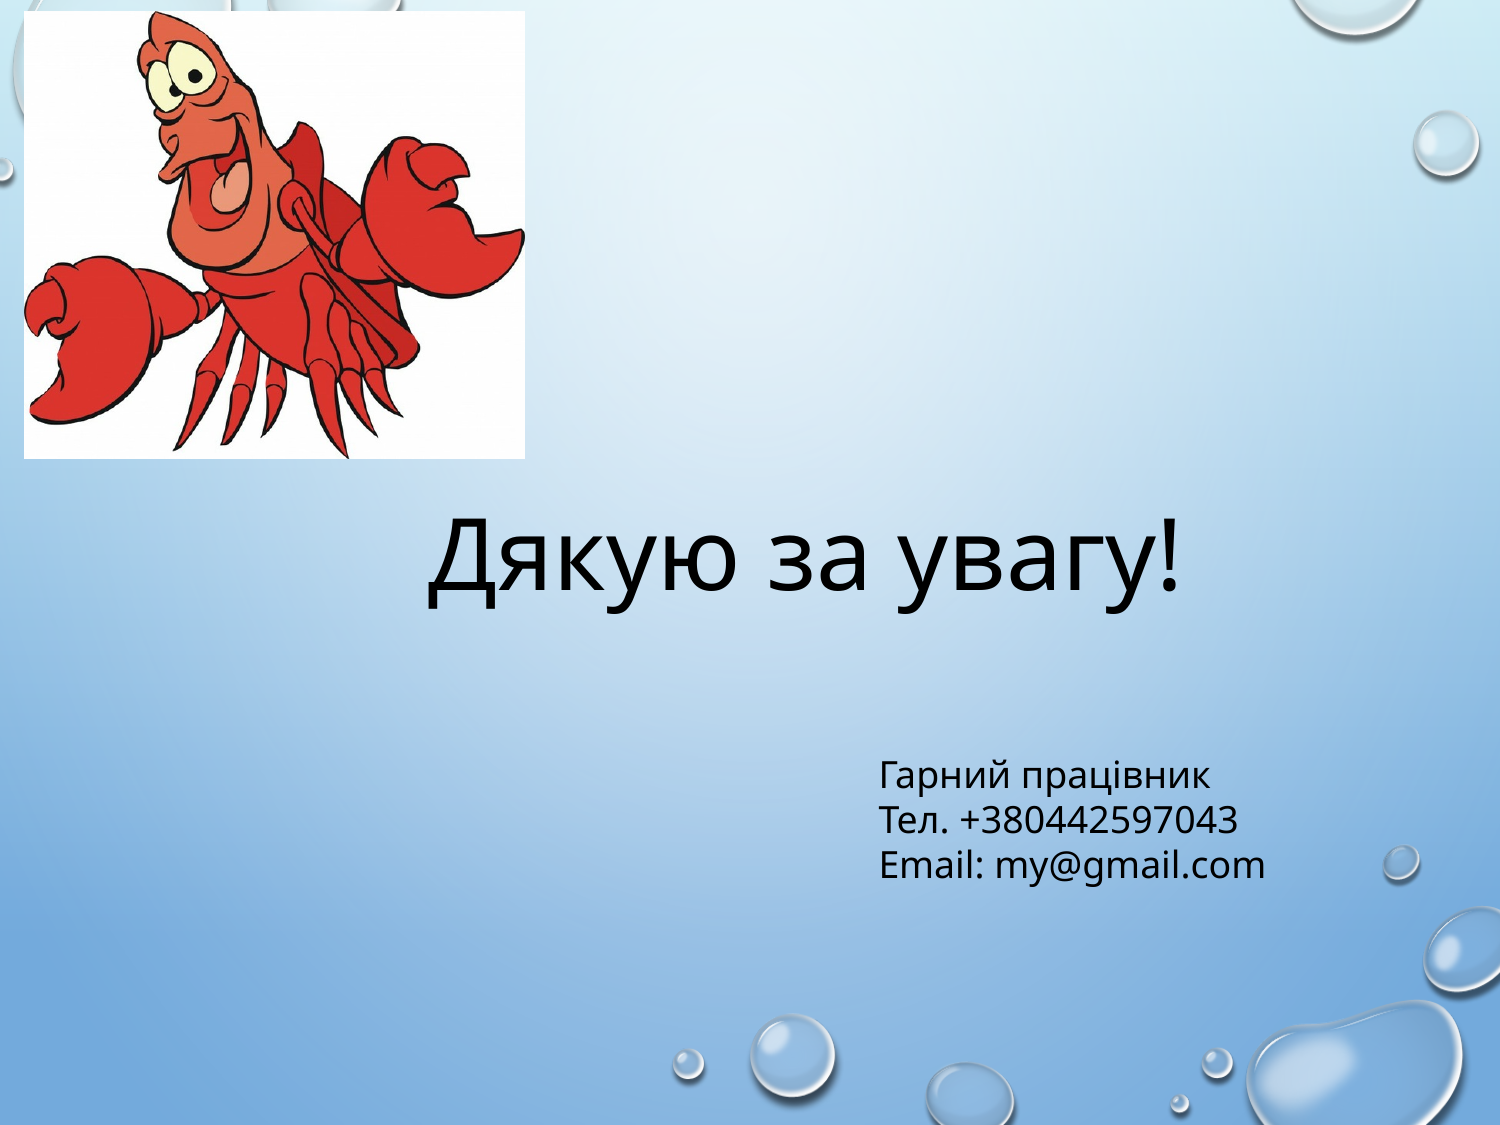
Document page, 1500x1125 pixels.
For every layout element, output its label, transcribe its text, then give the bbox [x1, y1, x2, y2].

picture [0, 0, 1500, 1125]
text_box Дякую за увагу! [414, 483, 1474, 619]
text_box Гарний працівник Тел. +380442597043 Email: my@gmail.com [863, 743, 1500, 894]
